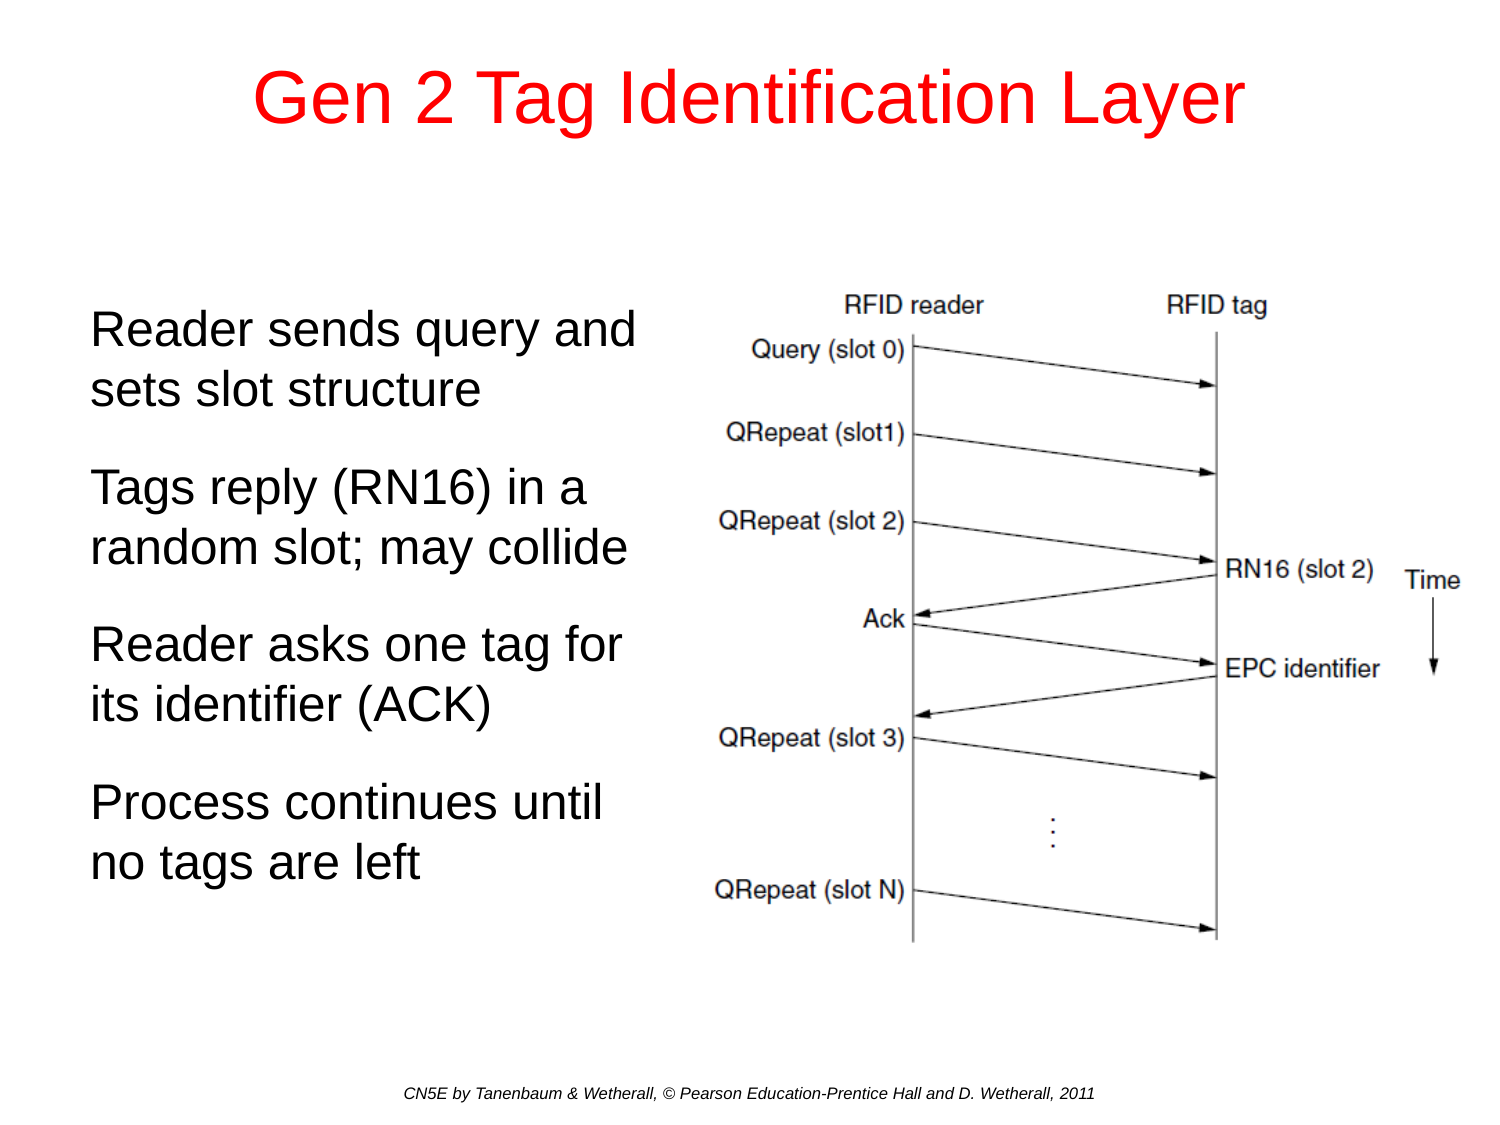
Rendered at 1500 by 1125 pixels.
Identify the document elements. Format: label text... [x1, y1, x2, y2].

title Gen 2 Tag Identification Layer [0, 0, 1500, 188]
picture [688, 266, 1474, 973]
list Reader sends query and sets slot structure Tags reply (RN16) in a random slot; may collide Reader asks one tag for its identifier (ACK) Process continues until no tags are left [74, 288, 684, 1088]
footer CN5E by Tanenbaum & Wetherall, © Pearson Education-Prentice Hall and D. Wetherall, 2011 [0, 1074, 1500, 1125]
